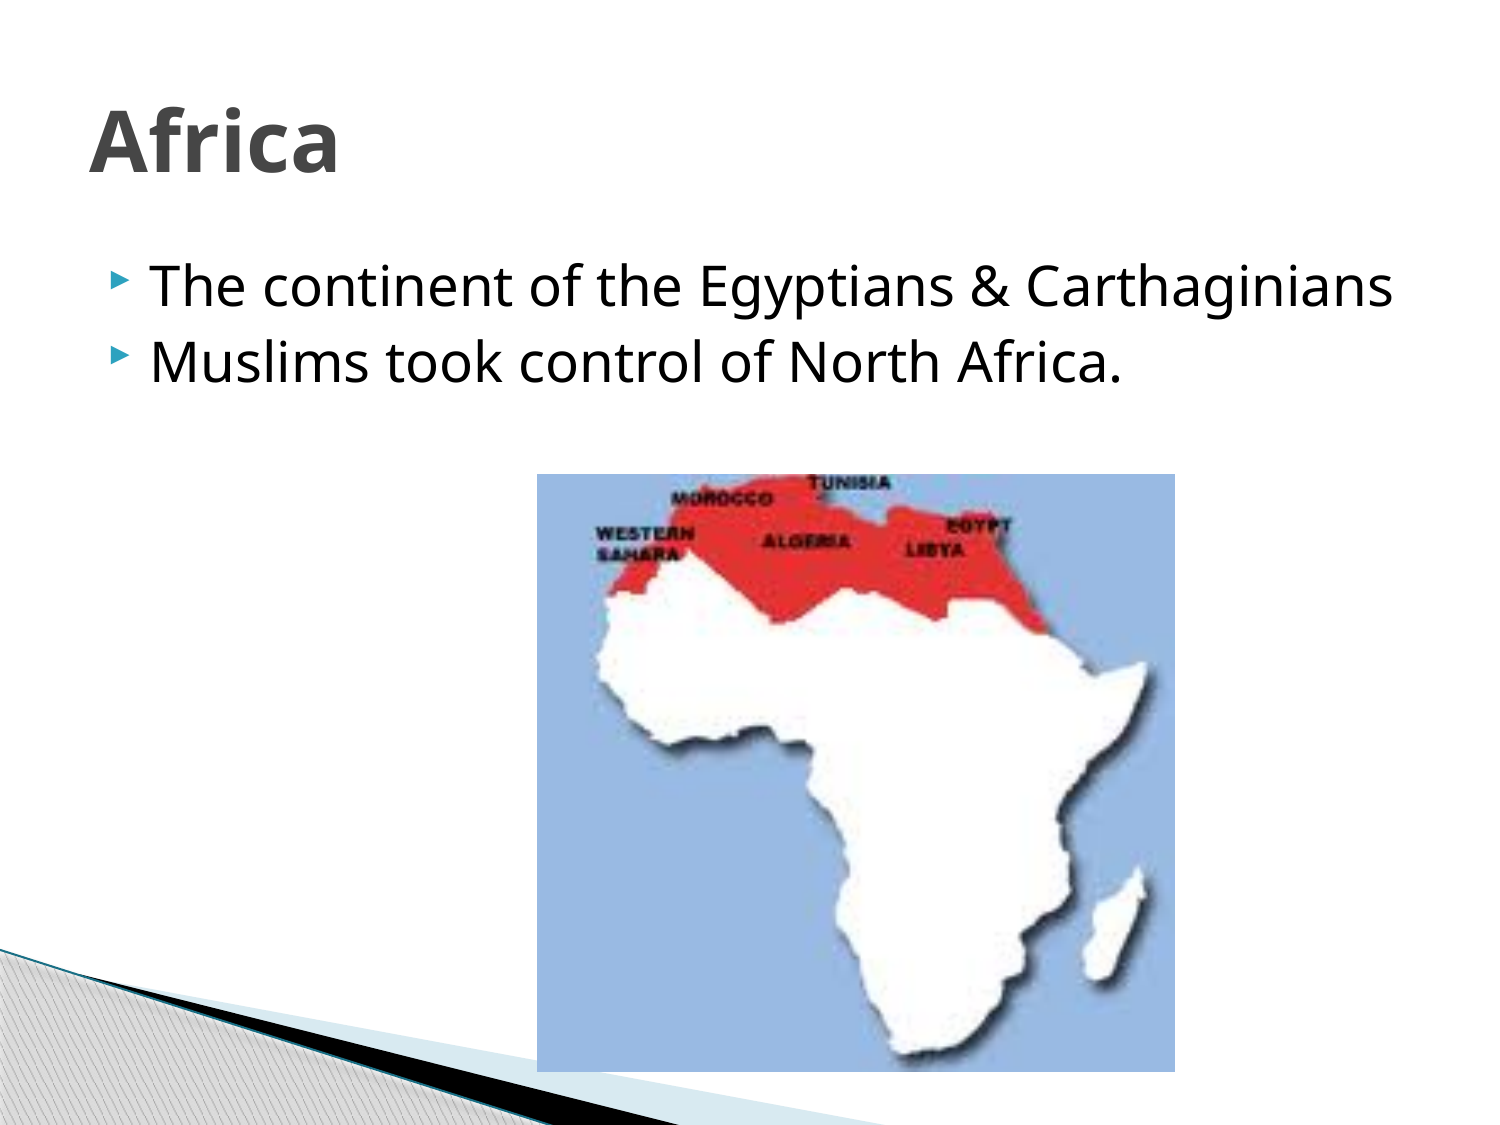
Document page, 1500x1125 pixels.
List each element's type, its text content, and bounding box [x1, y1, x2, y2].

list The continent of the Egyptians & Carthaginians Muslims took control of North Africa. [75, 243, 1425, 986]
picture [537, 474, 1176, 1073]
title Africa [75, 45, 1425, 233]
